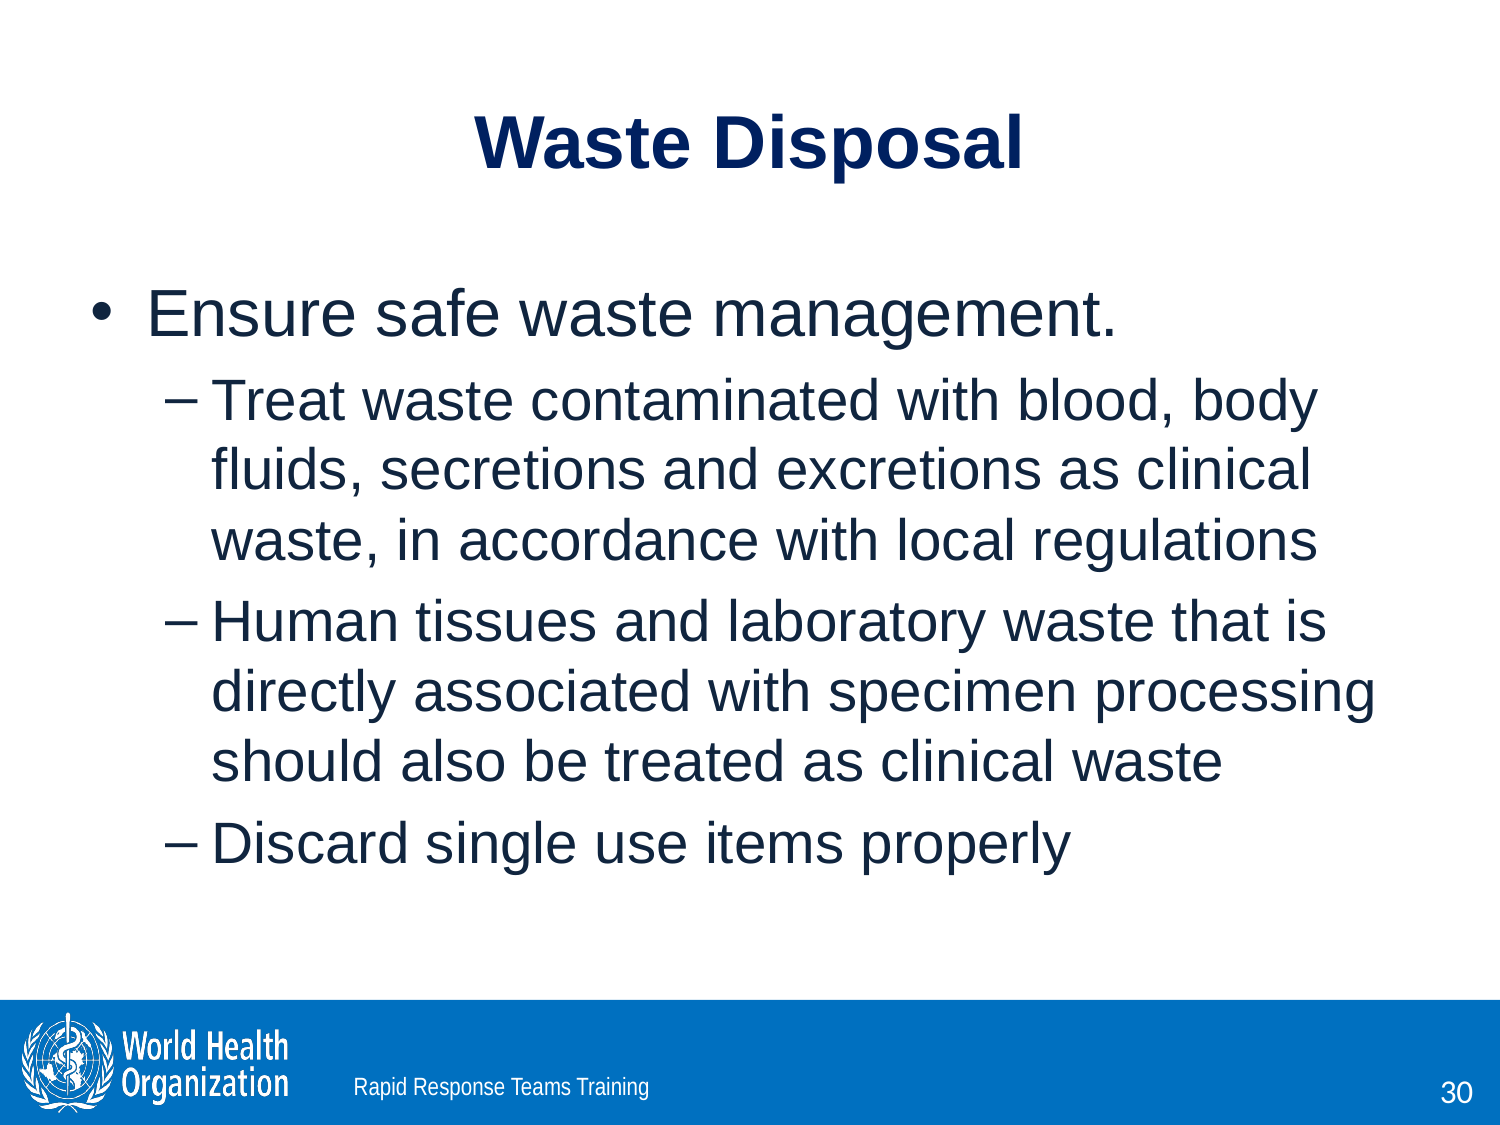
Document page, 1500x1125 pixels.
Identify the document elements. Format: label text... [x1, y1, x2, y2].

picture [21, 1012, 288, 1113]
list Ensure safe waste management. Treat waste contaminated with blood, body fluids, secretions and excretions as clinical waste, in accordance with local regulations Human tissues and laboratory waste that is directly associated with specimen processing should also be treated as clinical waste Discard single use items properly [75, 262, 1425, 1005]
title Waste Disposal [75, 45, 1425, 233]
